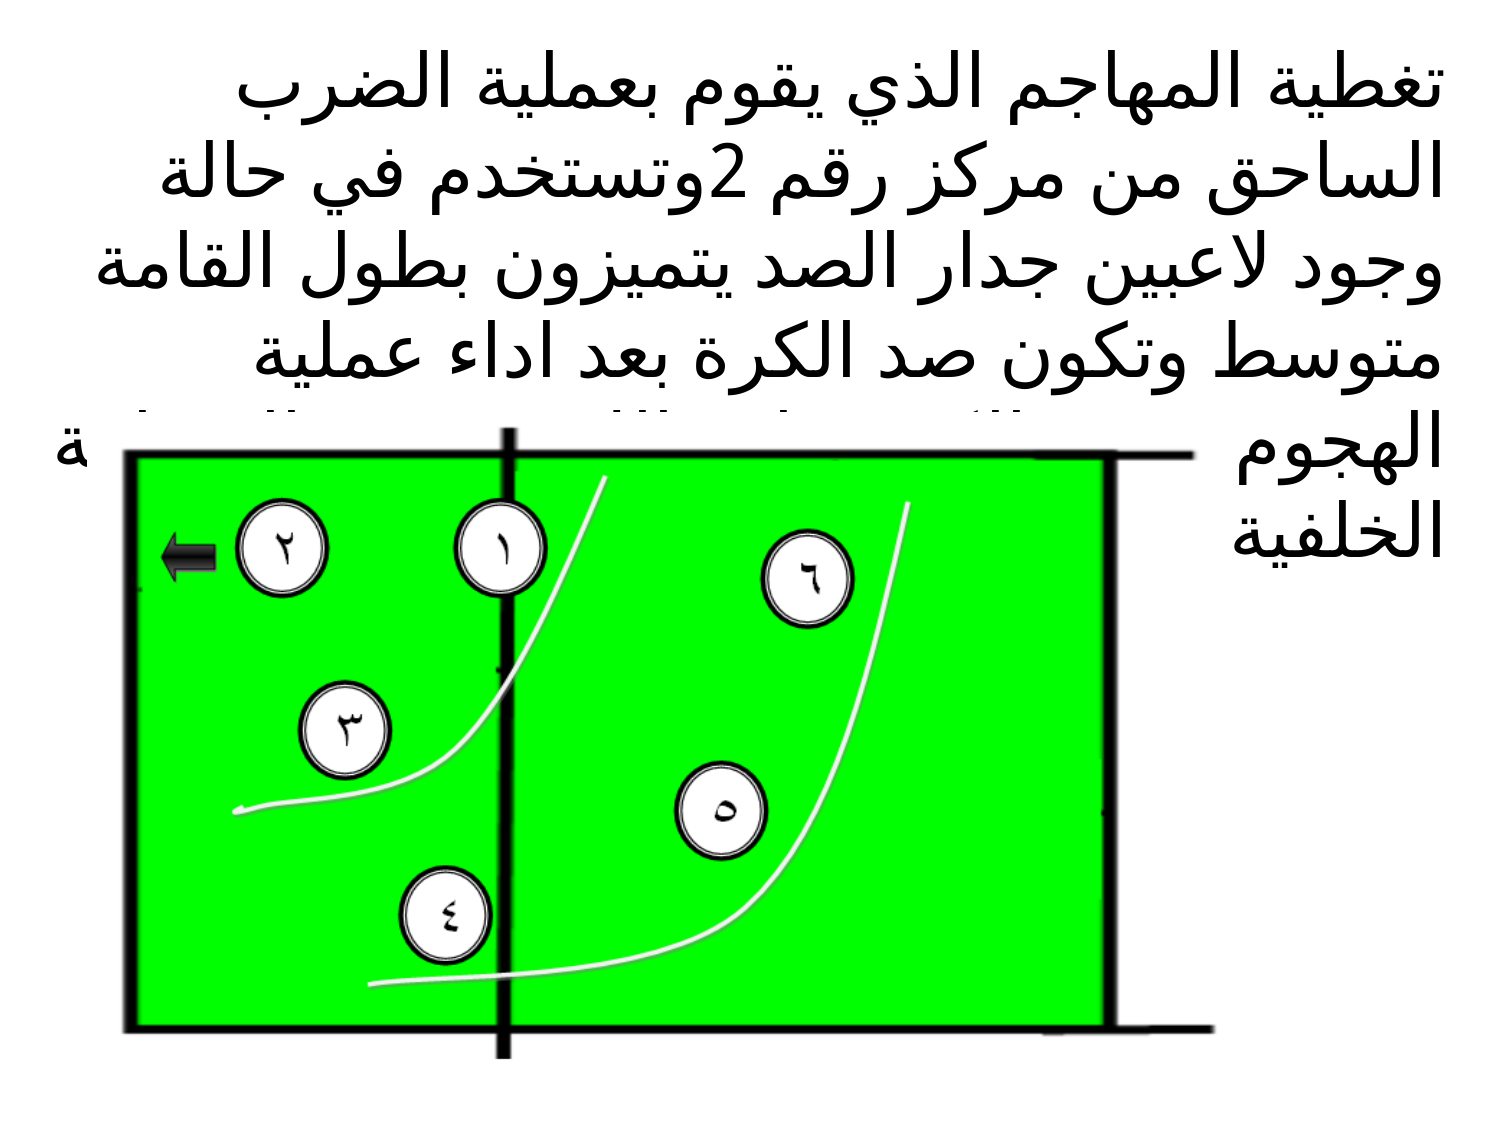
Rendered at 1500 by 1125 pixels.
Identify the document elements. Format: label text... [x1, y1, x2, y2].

picture [87, 412, 1226, 1084]
text_box تغطية المهاجم الذي يقوم بعملية الضرب الساحق من مركز رقم 2وتستخدم في حالة وجود لاعبين جدار الصد يتميزون بطول القامة متوسط وتكون صد الكرة بعد اداء عملية الهجوم تتوجه الكرة خلف اللاعبين في المنطقة الخلفية للاعبين [24, 24, 1463, 580]
